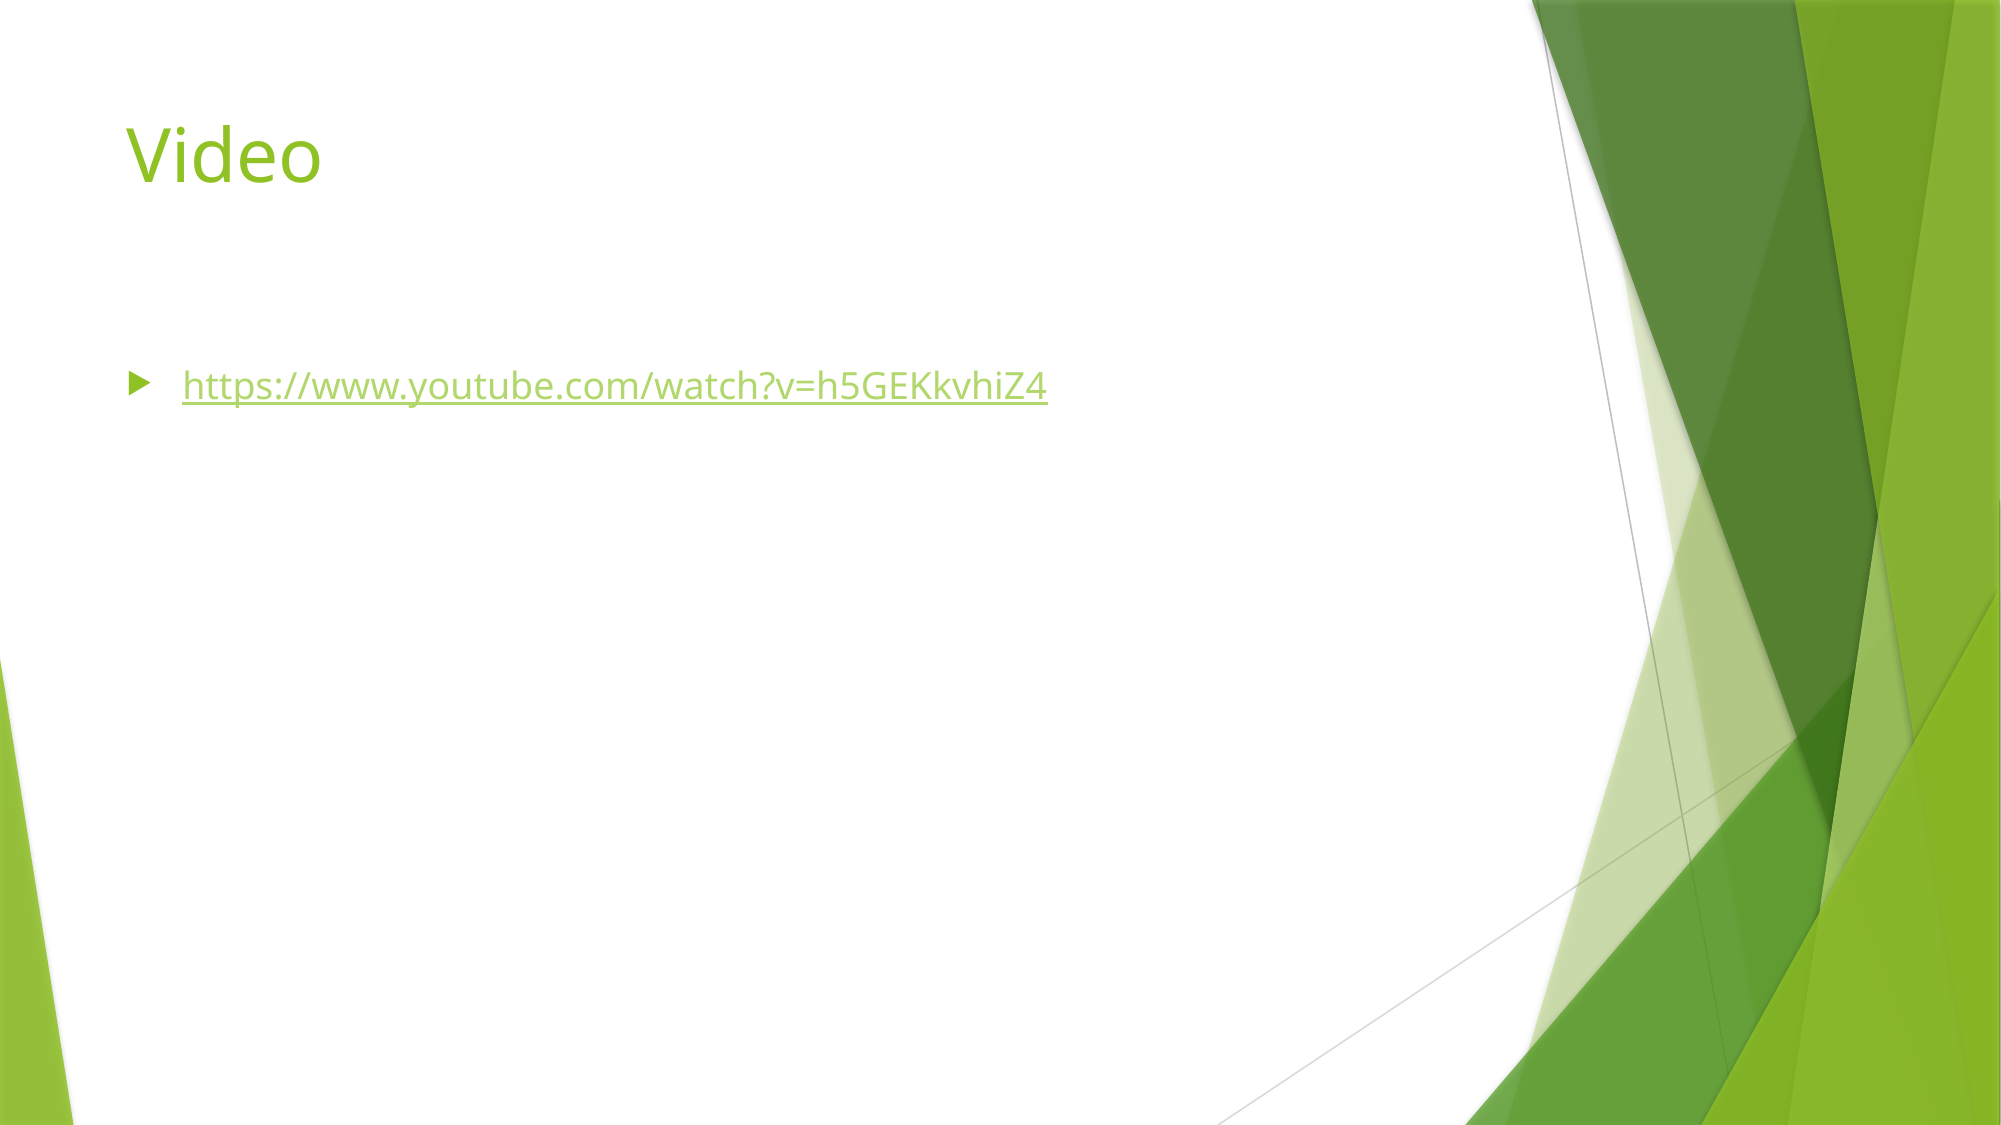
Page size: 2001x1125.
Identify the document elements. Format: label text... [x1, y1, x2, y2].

list https://www.youtube.com/watch?v=h5GEKkvhiZ4 [111, 354, 1522, 992]
title Video [111, 99, 1522, 317]
